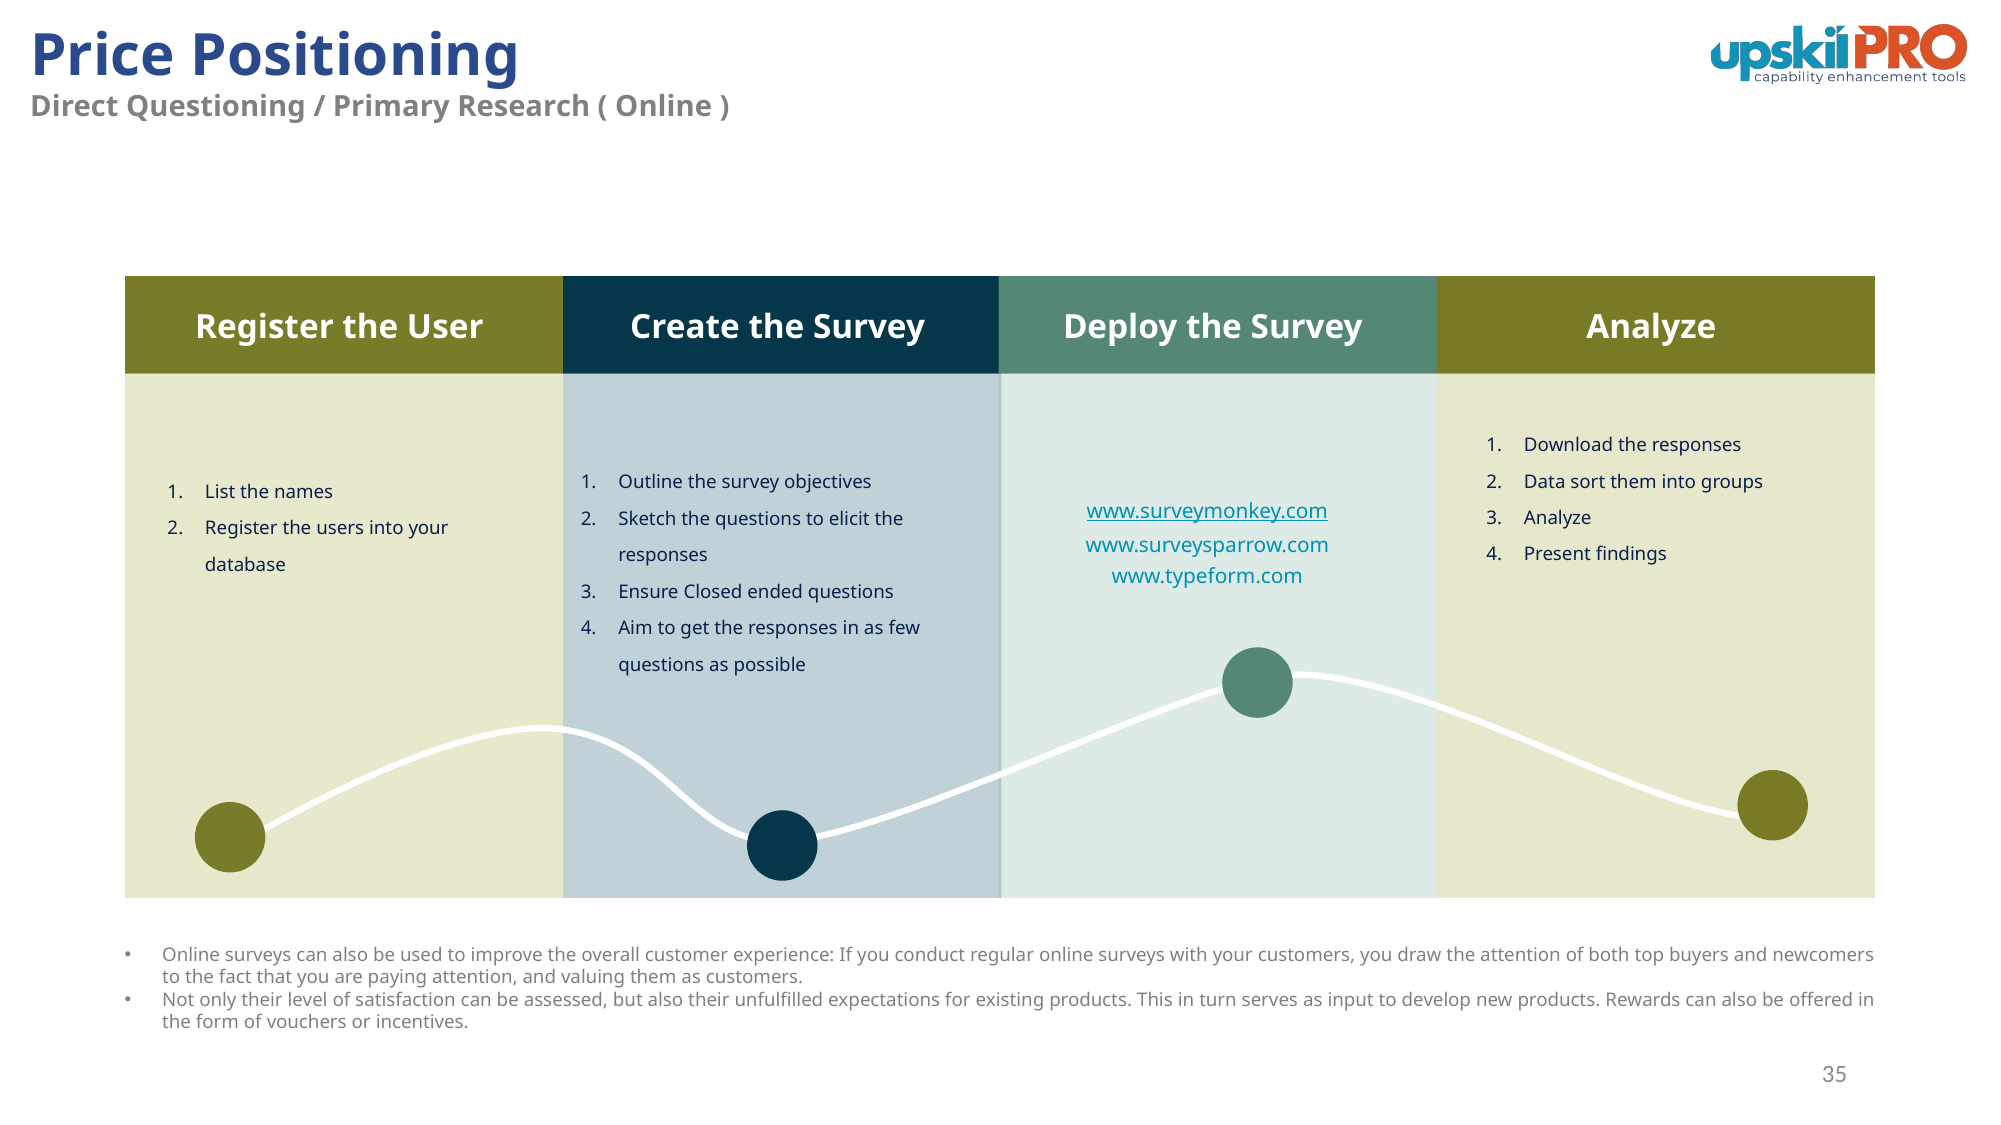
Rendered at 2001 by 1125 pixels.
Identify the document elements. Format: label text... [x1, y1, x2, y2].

text_box List the names Register the users into your database [160, 461, 531, 579]
text_box Create the Survey [615, 297, 950, 353]
picture [1711, 24, 1967, 85]
text_box [125, 276, 563, 373]
slide_number 35 [1412, 1042, 1863, 1103]
text_box [817, 674, 1739, 840]
text_box Register the User [180, 297, 508, 353]
text_box [998, 276, 1436, 373]
text_box Download the responses Data sort them into groups Analyze Present findings [1478, 415, 1850, 569]
text_box [998, 373, 1436, 774]
text_box [563, 373, 998, 836]
text_box Outline the survey objectives Sketch the questions to elicit the responses Ensure Closed ended questions Aim to get the responses in as few questions as possible [573, 452, 989, 752]
text_box [1436, 276, 1875, 373]
text_box Analyze [1571, 297, 1740, 353]
text_box www.surveymonkey.com www.surveysparrow.com www.typeform.com [1021, 490, 1393, 592]
text_box [263, 728, 748, 853]
text_box [563, 276, 998, 373]
text_box [125, 373, 563, 898]
text_box Price Positioning Direct Questioning / Primary Research ( Online ) [15, 10, 1595, 130]
text_box [1222, 647, 1293, 718]
text_box Online surveys can also be used to improve the overall customer experience: If you conduct regular online surveys with your customers, you draw the attention of both top buyers and newcomers to the fact that you are paying attention, and valuing them as customers. Not only their level of satisfaction can be assessed, but also their unfulfilled expectations for existing products. This in turn serves as input to develop new products. Rewards can also be offered in the form of vouchers or incentives. [117, 938, 1880, 1037]
text_box [1737, 769, 1808, 841]
text_box [747, 810, 818, 881]
text_box Deploy the Survey [1048, 297, 1387, 353]
text_box [563, 836, 998, 898]
text_box [1436, 373, 1875, 898]
text_box [998, 826, 1436, 898]
text_box [194, 801, 266, 873]
